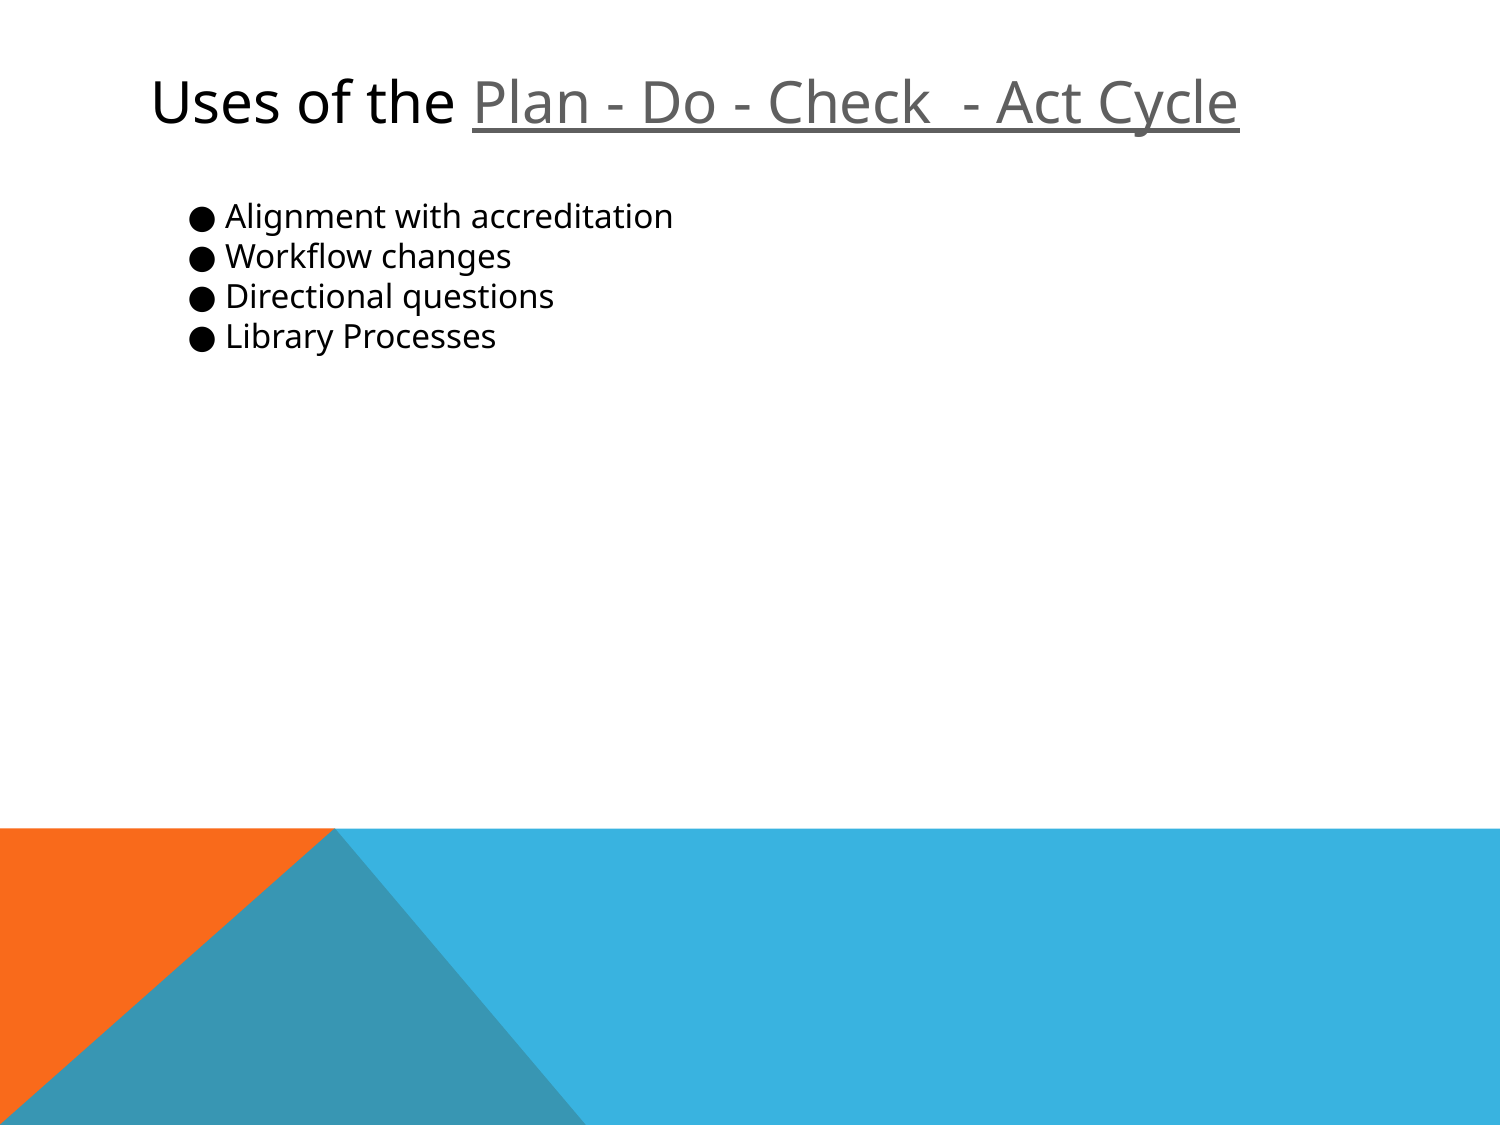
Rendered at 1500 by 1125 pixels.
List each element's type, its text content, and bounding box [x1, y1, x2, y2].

title Uses of the Plan - Do - Check - Act Cycle [135, 60, 1369, 150]
list Alignment with accreditation Workflow changes Directional questions Library Processes [135, 180, 1369, 768]
